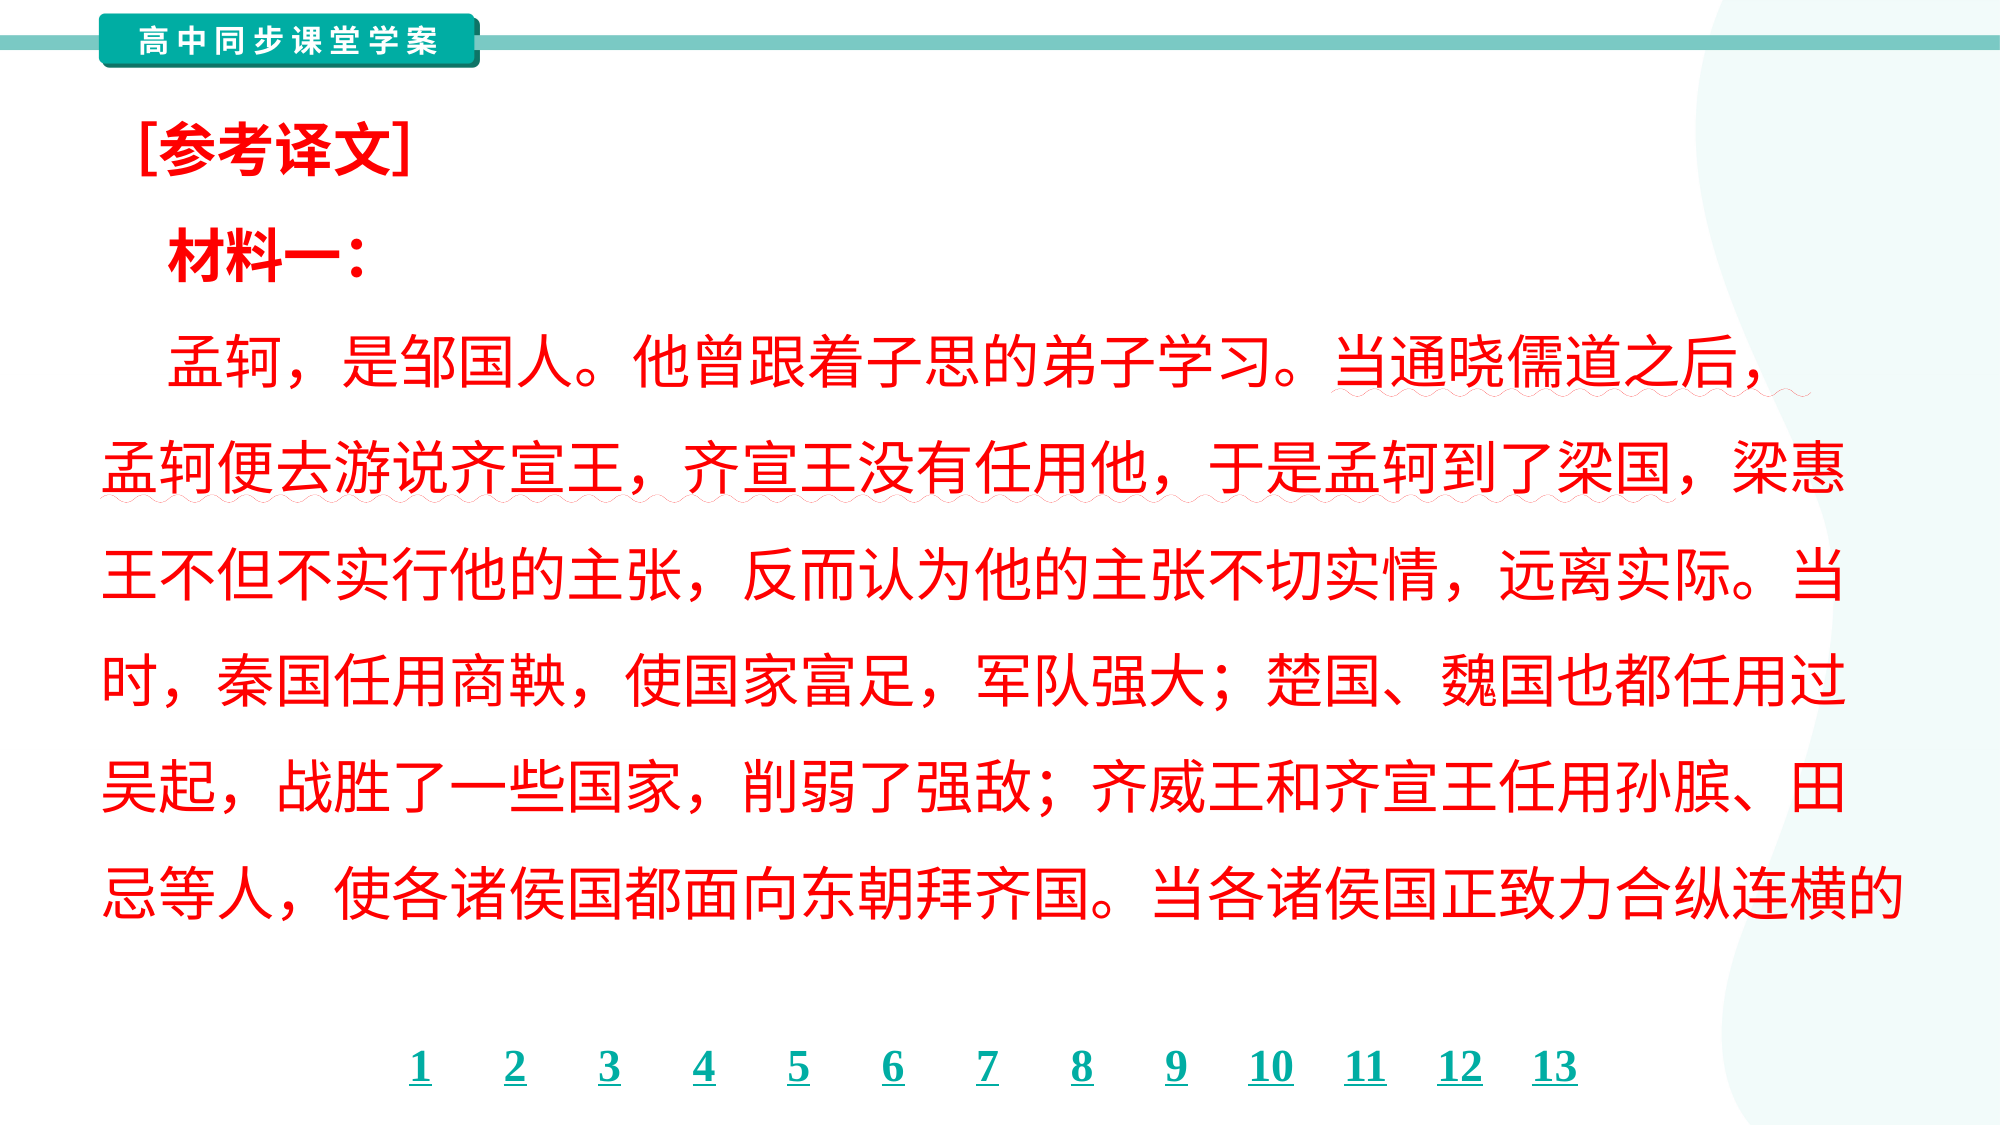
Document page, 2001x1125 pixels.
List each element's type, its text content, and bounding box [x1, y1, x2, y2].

picture [0, 0, 2000, 1125]
text_box ［参考译文］ 材料一： 孟轲，是邹国人。他曾跟着子思的弟子学习。当通晓儒道之后， 孟轲便去游说齐宣王，齐宣王没有任用他，于是孟轲到了梁国，梁惠 王不但不实行他的主张，反而认为他的主张不切实情，远离实际。当 时，秦国任用商鞅，使国家富足，军队强大；楚国、魏国也都任用过 吴起，战胜了一些国家，削弱了强敌；齐威王和齐宣王任用孙膑、田 忌等人，使各诸侯国都面向东朝拜齐国。当各诸侯国正致力合纵连横的 [100, 76, 1899, 927]
